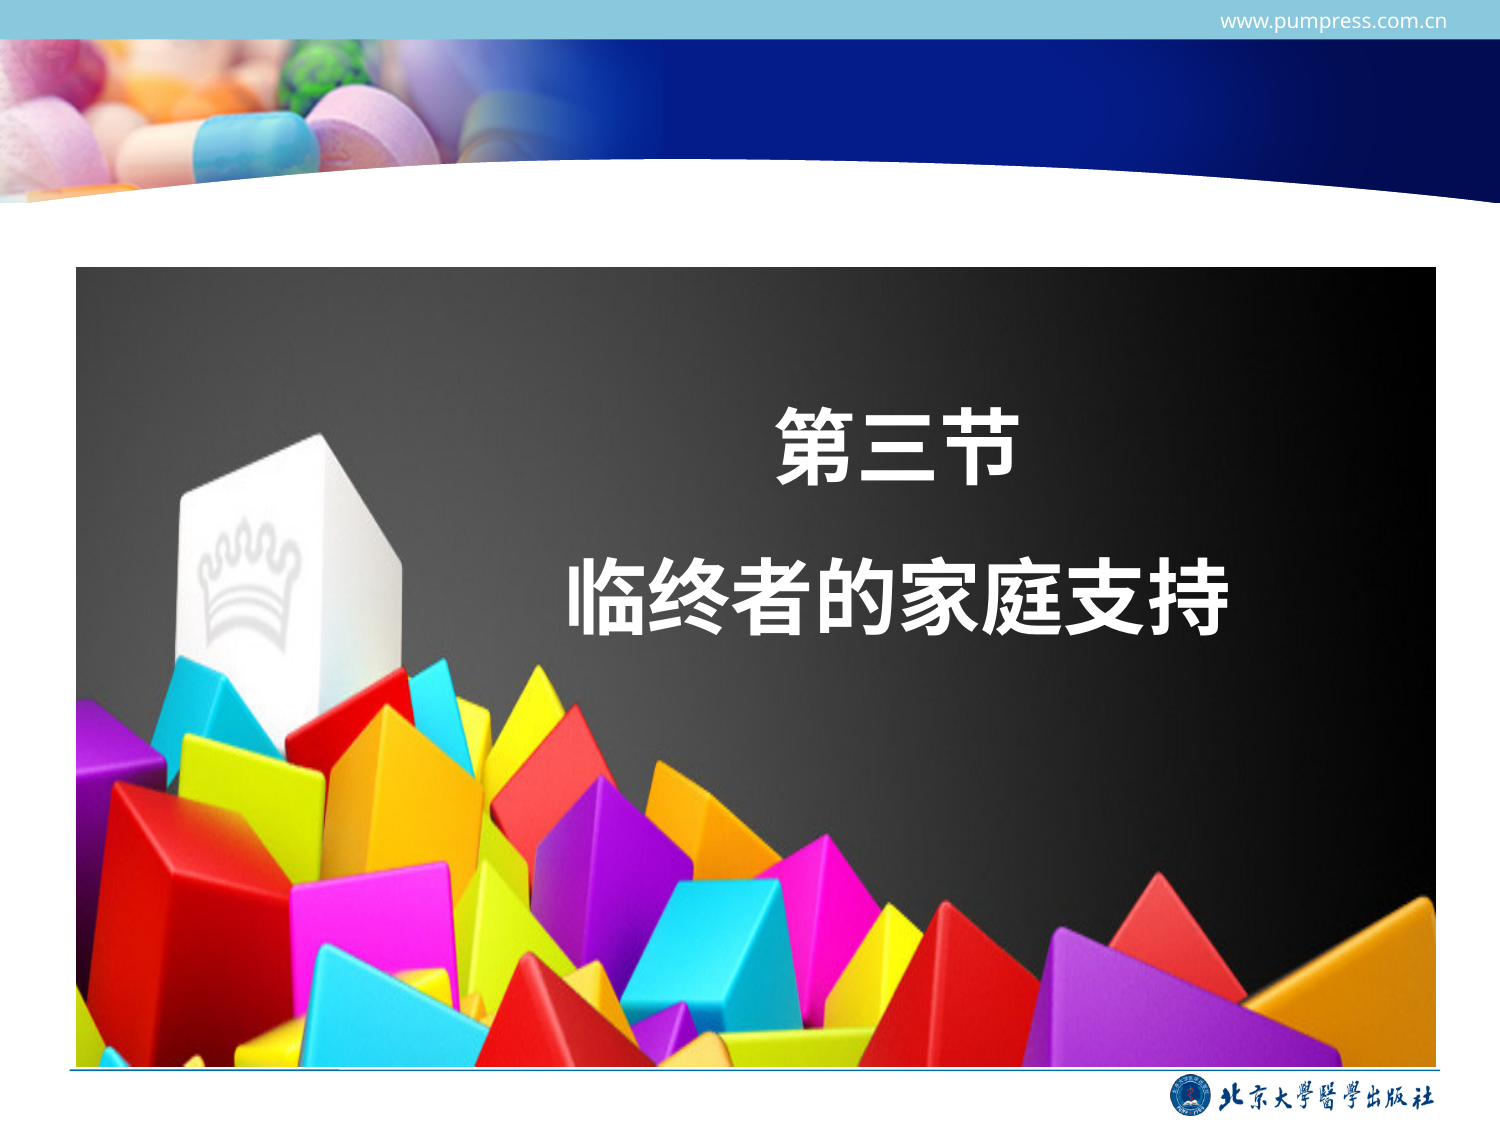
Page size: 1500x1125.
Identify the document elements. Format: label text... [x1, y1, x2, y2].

picture [1170, 1074, 1436, 1118]
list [76, 266, 1436, 1067]
picture [0, 40, 1500, 203]
slide_number www.pumpress.com.cn [1024, 0, 1463, 38]
